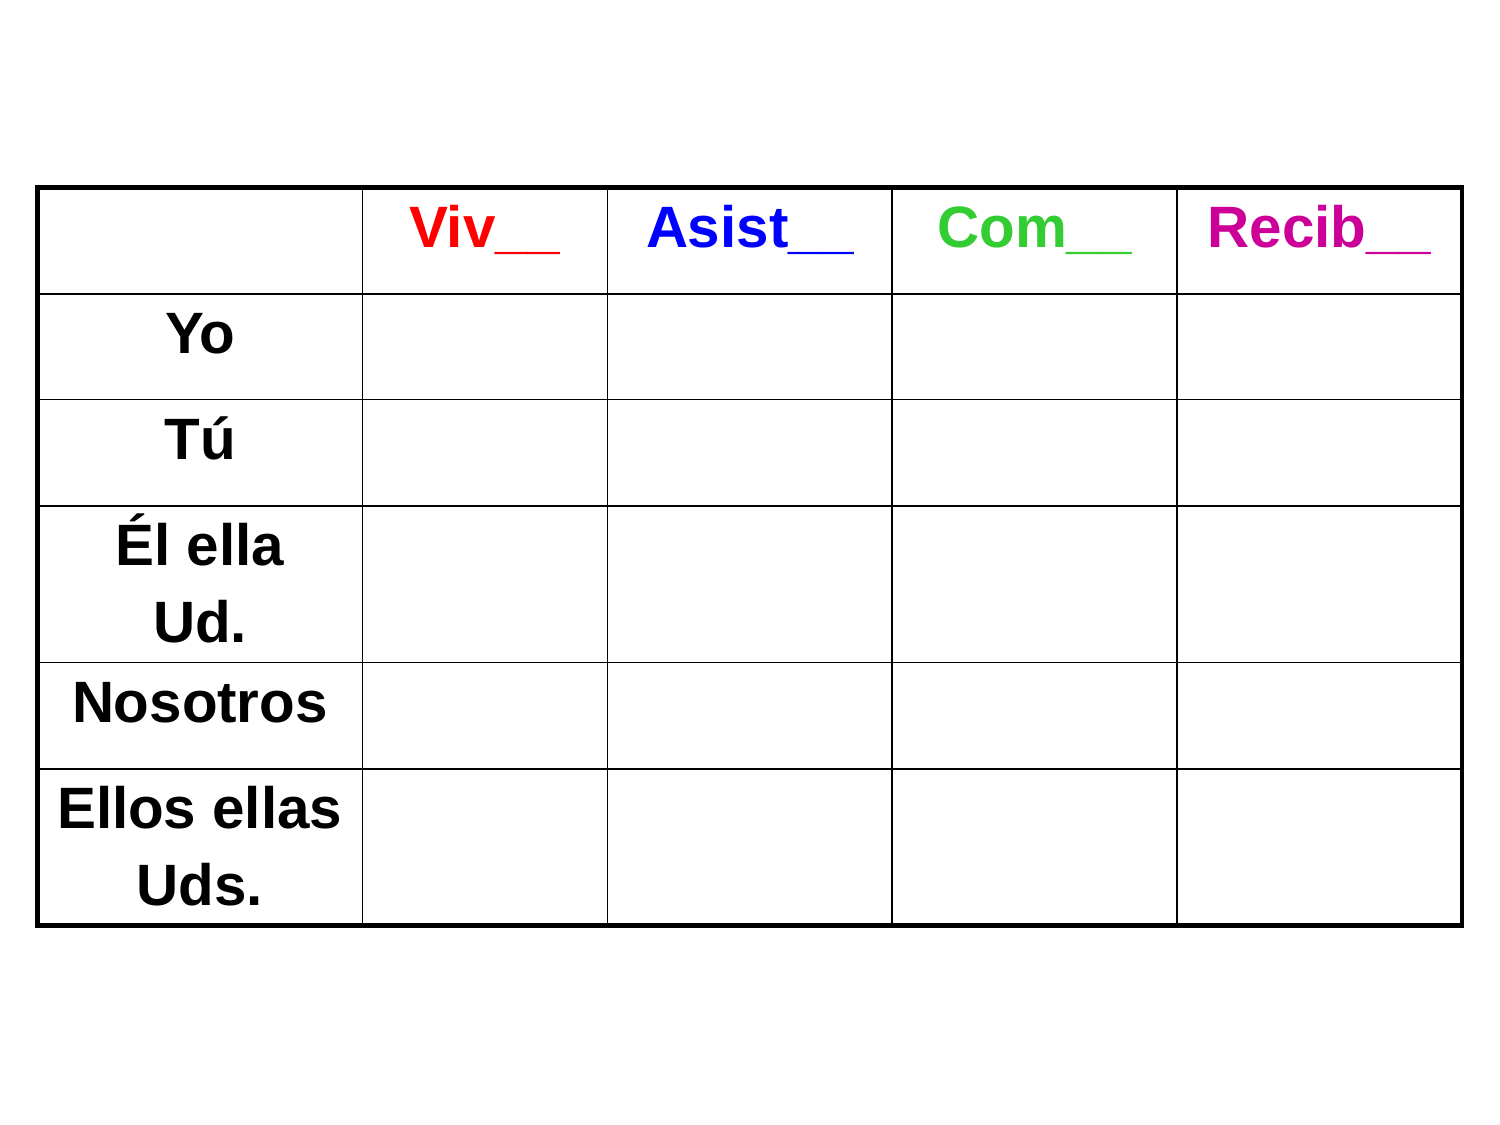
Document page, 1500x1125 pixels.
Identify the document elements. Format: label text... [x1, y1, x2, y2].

table_cell [1178, 770, 1460, 923]
table_cell [363, 295, 607, 399]
table_cell [893, 507, 1176, 662]
table_cell Él ella Ud. [40, 507, 362, 662]
table_cell [608, 770, 891, 923]
table_cell [1178, 400, 1460, 505]
table_cell Ellos ellas Uds. [40, 770, 362, 923]
table_header Com__ [893, 190, 1176, 293]
table_cell [893, 663, 1176, 768]
table_cell [893, 400, 1176, 505]
table_cell [363, 507, 607, 662]
table_cell Nosotros [40, 663, 362, 768]
table_cell [1178, 295, 1460, 399]
table_header Viv__ [363, 190, 607, 293]
table_cell [893, 295, 1176, 399]
table_cell [1178, 507, 1460, 662]
table_cell [1178, 663, 1460, 768]
table_cell [363, 770, 607, 923]
table_cell [608, 400, 891, 505]
table_cell [893, 770, 1176, 923]
table_cell Yo [40, 295, 362, 399]
table_header Asist__ [608, 190, 891, 293]
table_cell [363, 663, 607, 768]
table_cell [608, 507, 891, 662]
table_header [40, 190, 362, 293]
table_cell Tú [40, 400, 362, 505]
table_cell [608, 663, 891, 768]
table_header Recib__ [1178, 190, 1460, 293]
table_cell [608, 295, 891, 399]
table_cell [363, 400, 607, 505]
